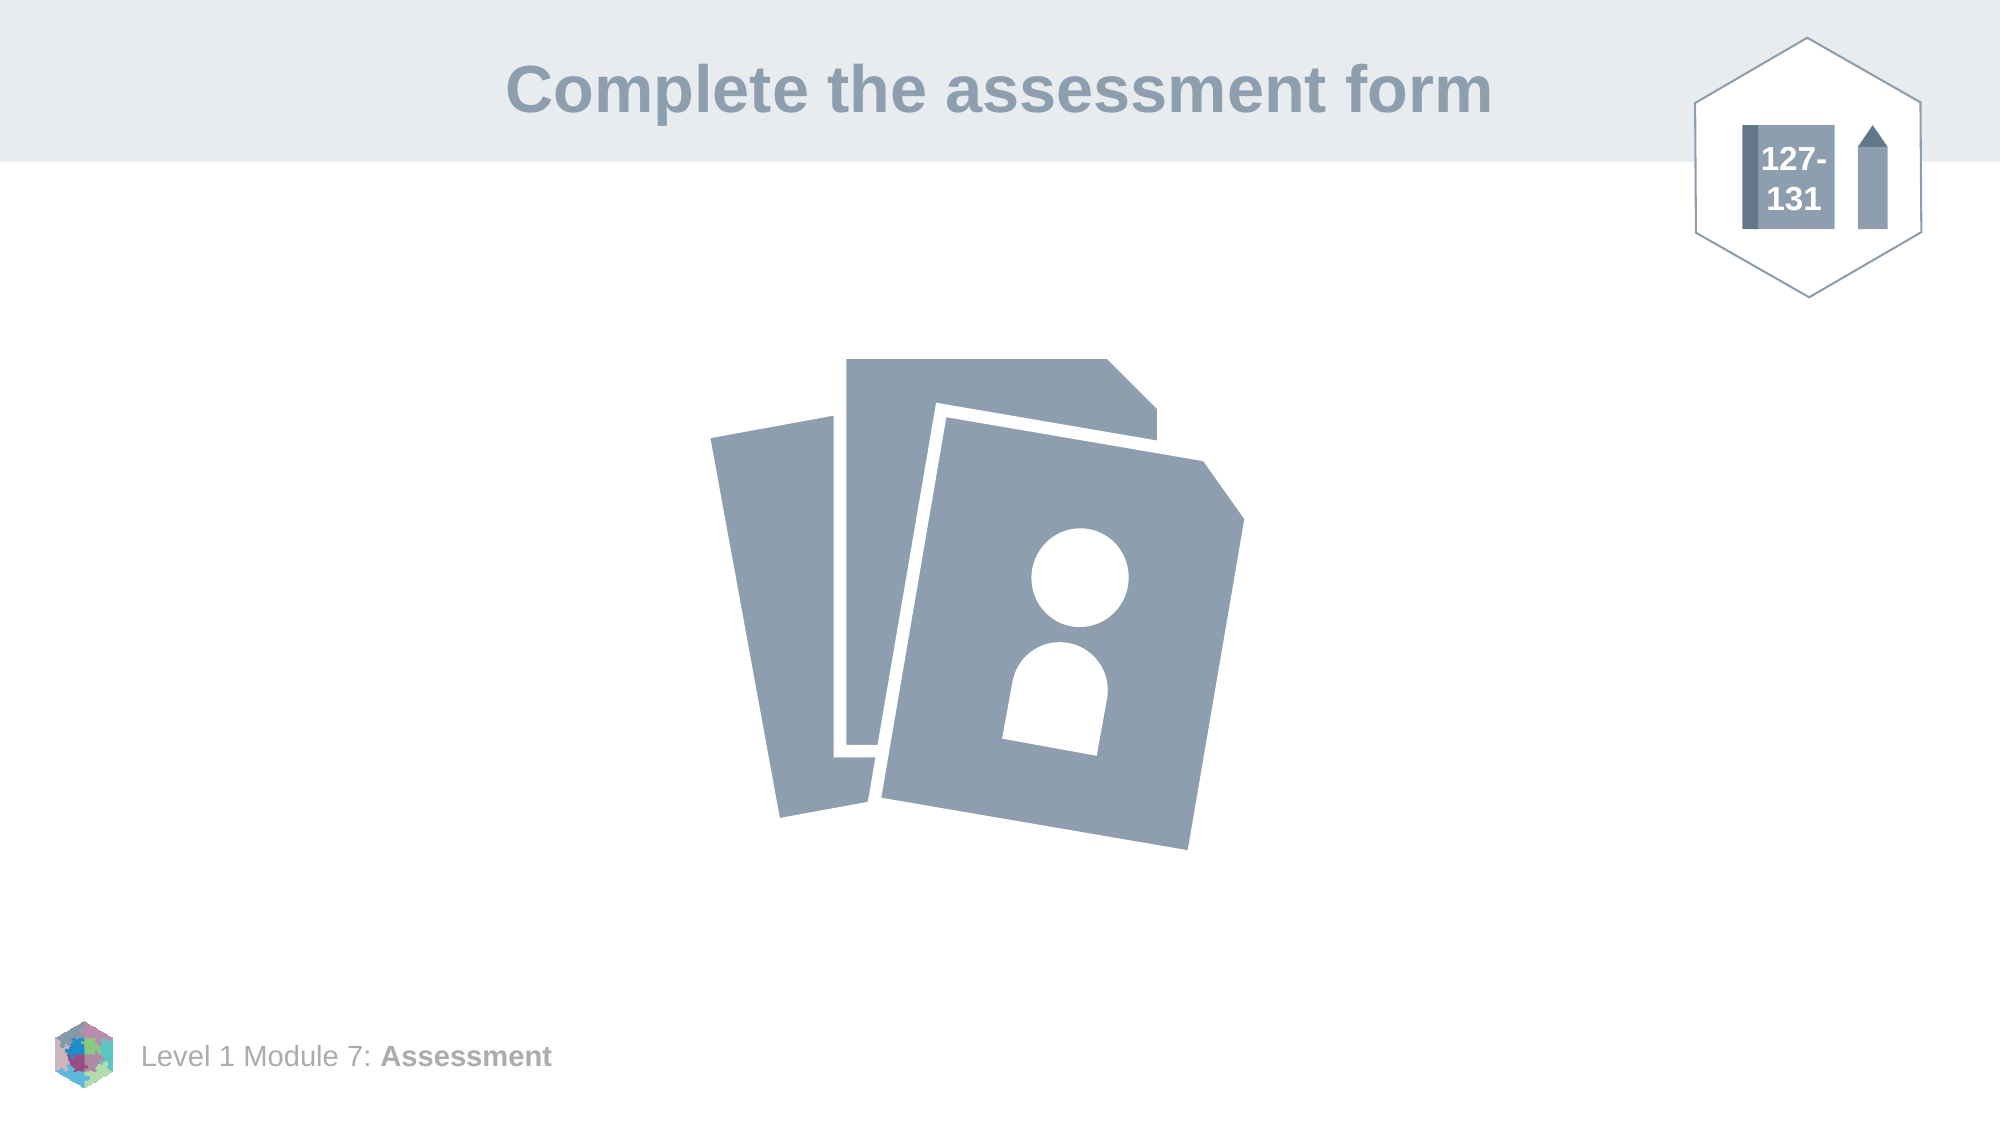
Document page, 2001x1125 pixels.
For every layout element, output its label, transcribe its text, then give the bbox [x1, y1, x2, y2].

picture [55, 1021, 113, 1088]
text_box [736, 352, 1229, 833]
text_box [1677, 55, 1939, 280]
title Complete the assessment form [137, 19, 1863, 163]
